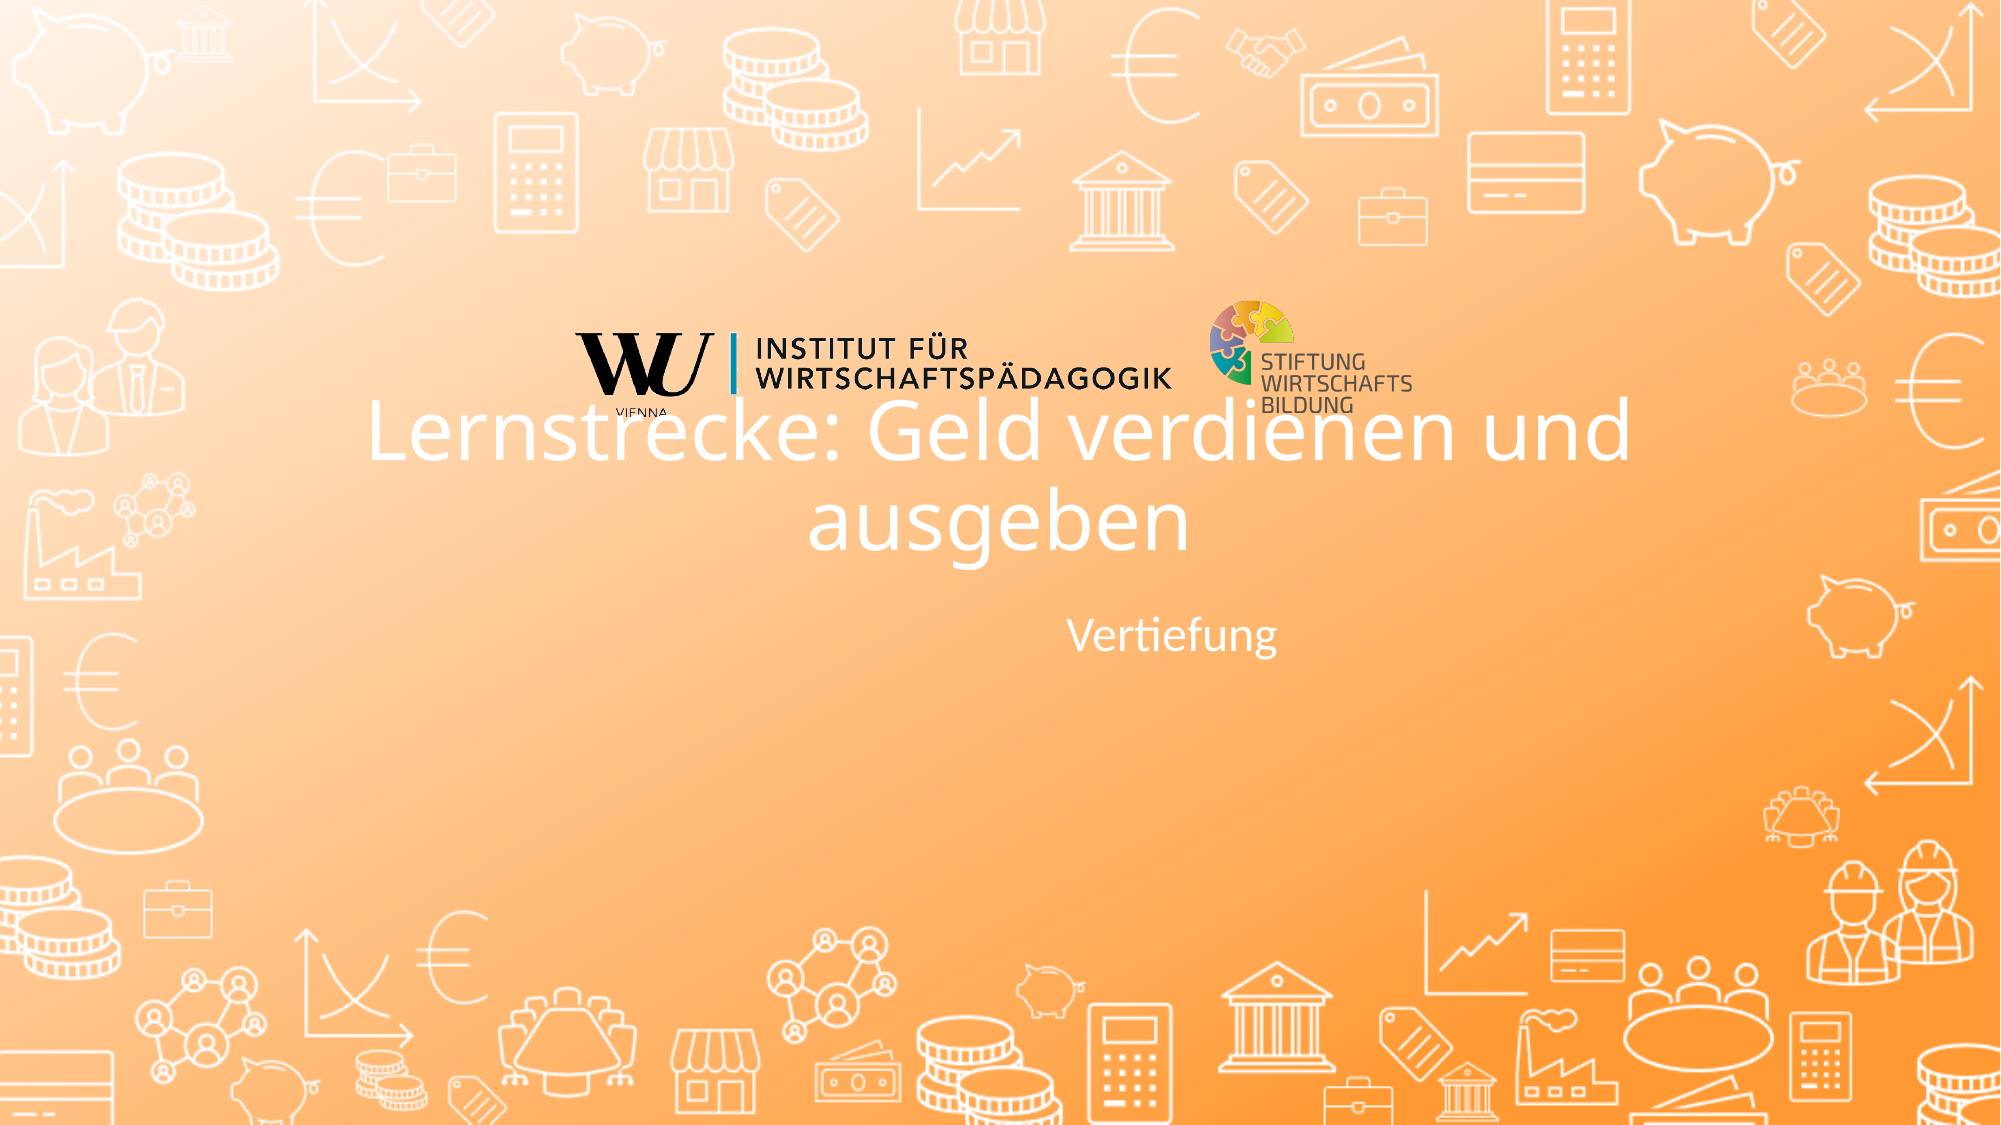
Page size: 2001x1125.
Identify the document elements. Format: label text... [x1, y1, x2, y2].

picture [0, 0, 2001, 1125]
subtitle Vertiefung [422, 601, 1923, 873]
title Lernstrecke: Geld verdienen und ausgeben [249, 396, 1750, 576]
